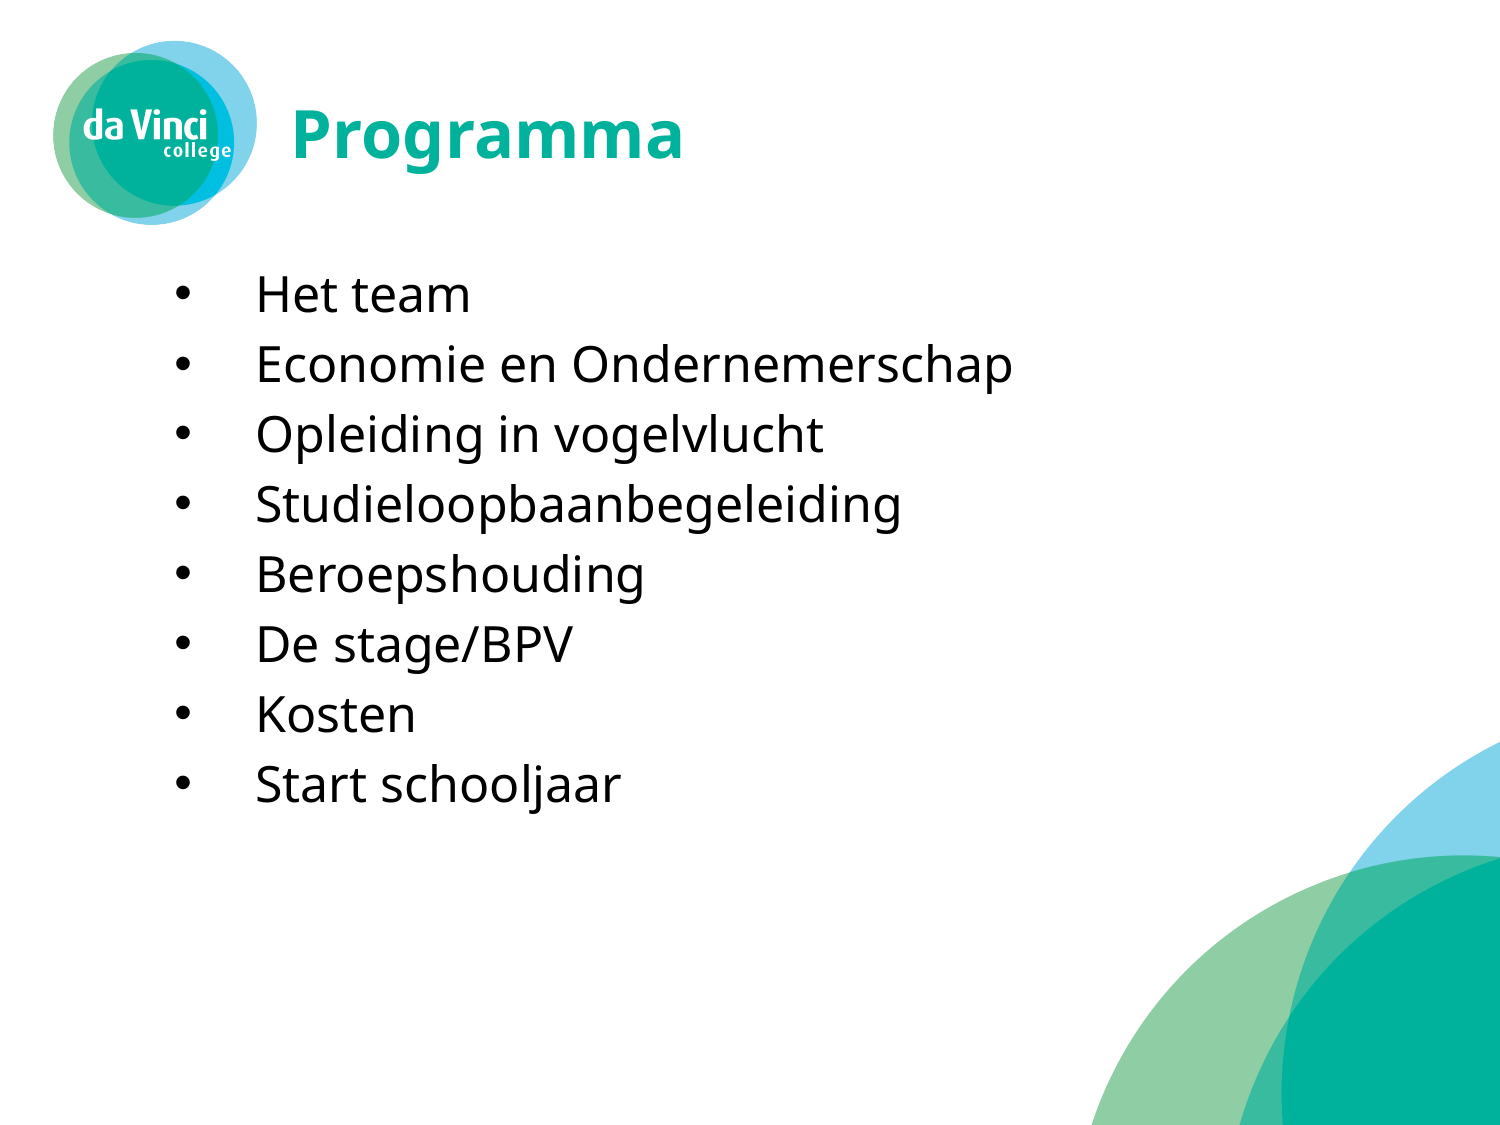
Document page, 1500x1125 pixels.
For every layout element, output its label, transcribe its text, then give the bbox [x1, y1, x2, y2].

picture [0, 0, 1500, 1125]
list Het team Economie en Ondernemerschap Opleiding in vogelvlucht Studieloopbaanbegeleiding Beroepshouding De stage/BPV Kosten Start schooljaar [159, 255, 1425, 1005]
title Programma [275, 37, 1424, 180]
